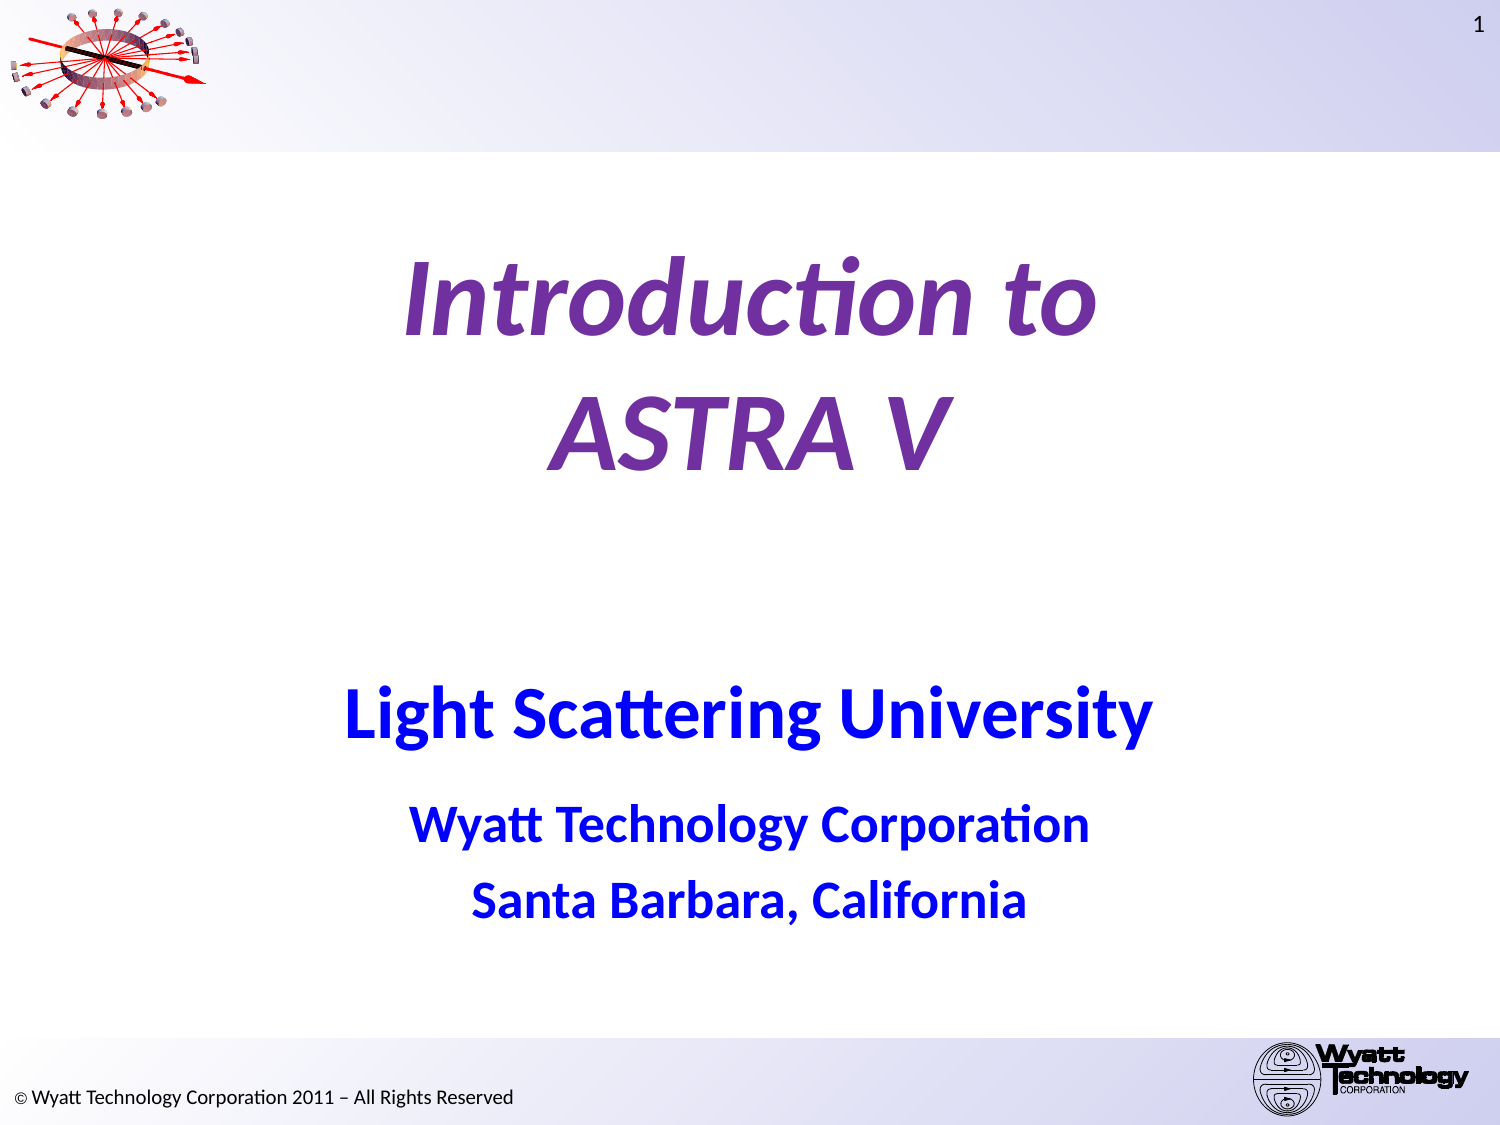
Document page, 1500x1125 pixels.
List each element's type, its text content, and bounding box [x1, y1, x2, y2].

text_box Light Scattering University Wyatt Technology Corporation Santa Barbara, California [224, 655, 1275, 944]
title Introduction to ASTRA V [118, 215, 1382, 532]
